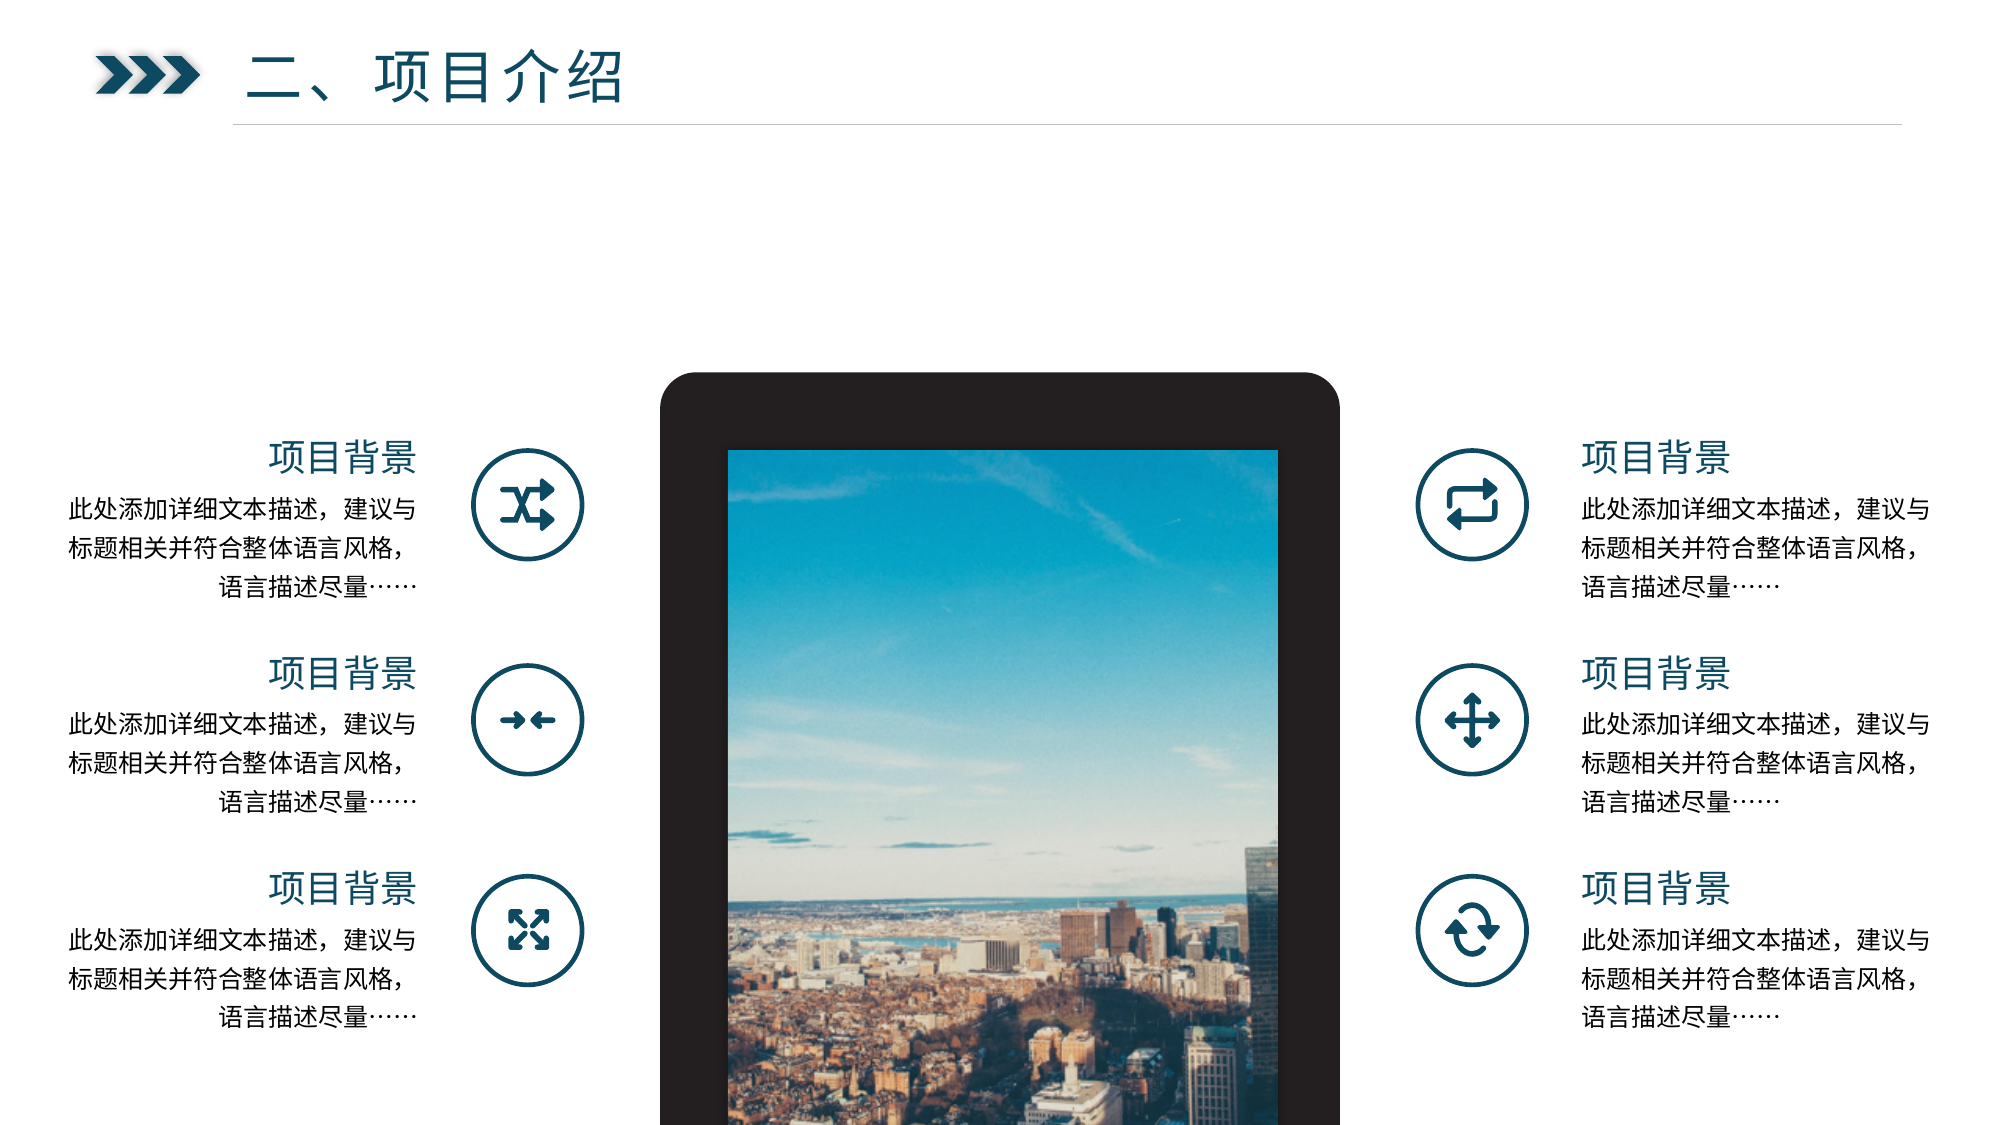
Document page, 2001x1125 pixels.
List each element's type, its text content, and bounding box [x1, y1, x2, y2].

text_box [95, 56, 201, 94]
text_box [30, 857, 583, 1042]
text_box 二、项目介绍 [232, 34, 1104, 117]
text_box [1417, 642, 1967, 826]
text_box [660, 372, 1340, 1125]
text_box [1417, 427, 1967, 608]
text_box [30, 642, 583, 826]
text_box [30, 427, 583, 611]
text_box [1417, 857, 1967, 1042]
